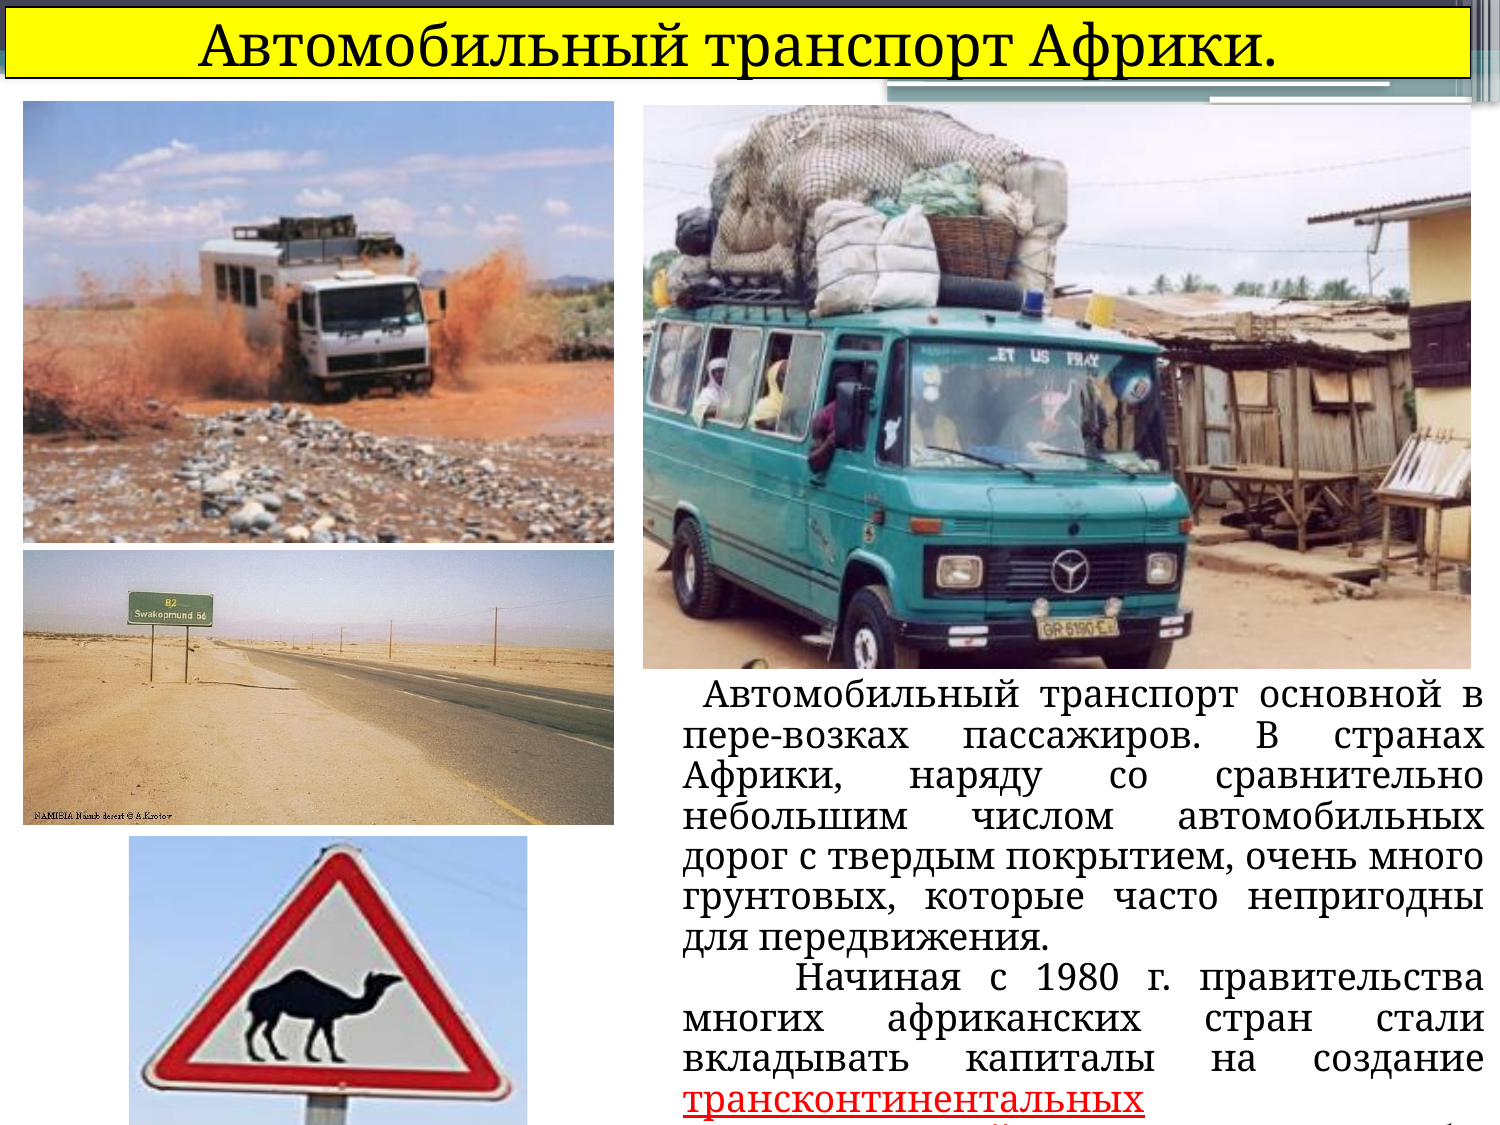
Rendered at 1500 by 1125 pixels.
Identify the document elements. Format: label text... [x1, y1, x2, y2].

picture [128, 835, 528, 1125]
picture [23, 101, 615, 543]
text_box Автомобильный транспорт Африки. [5, 7, 1471, 79]
picture [643, 105, 1471, 669]
text_box Автомобильный транспорт основной в пере-возках пассажиров. В странах Африки, наряду со сравнительно небольшим числом автомобильных дорог с твердым покрытием, очень много грунтовых, которые часто непригодны для передвижения. Начиная с 1980 г. правительства многих африканских стран стали вкладывать капиталы на создание трансконтинентальных автомагистралей, которые могли бы объединить [667, 667, 1500, 1125]
picture [23, 550, 615, 825]
